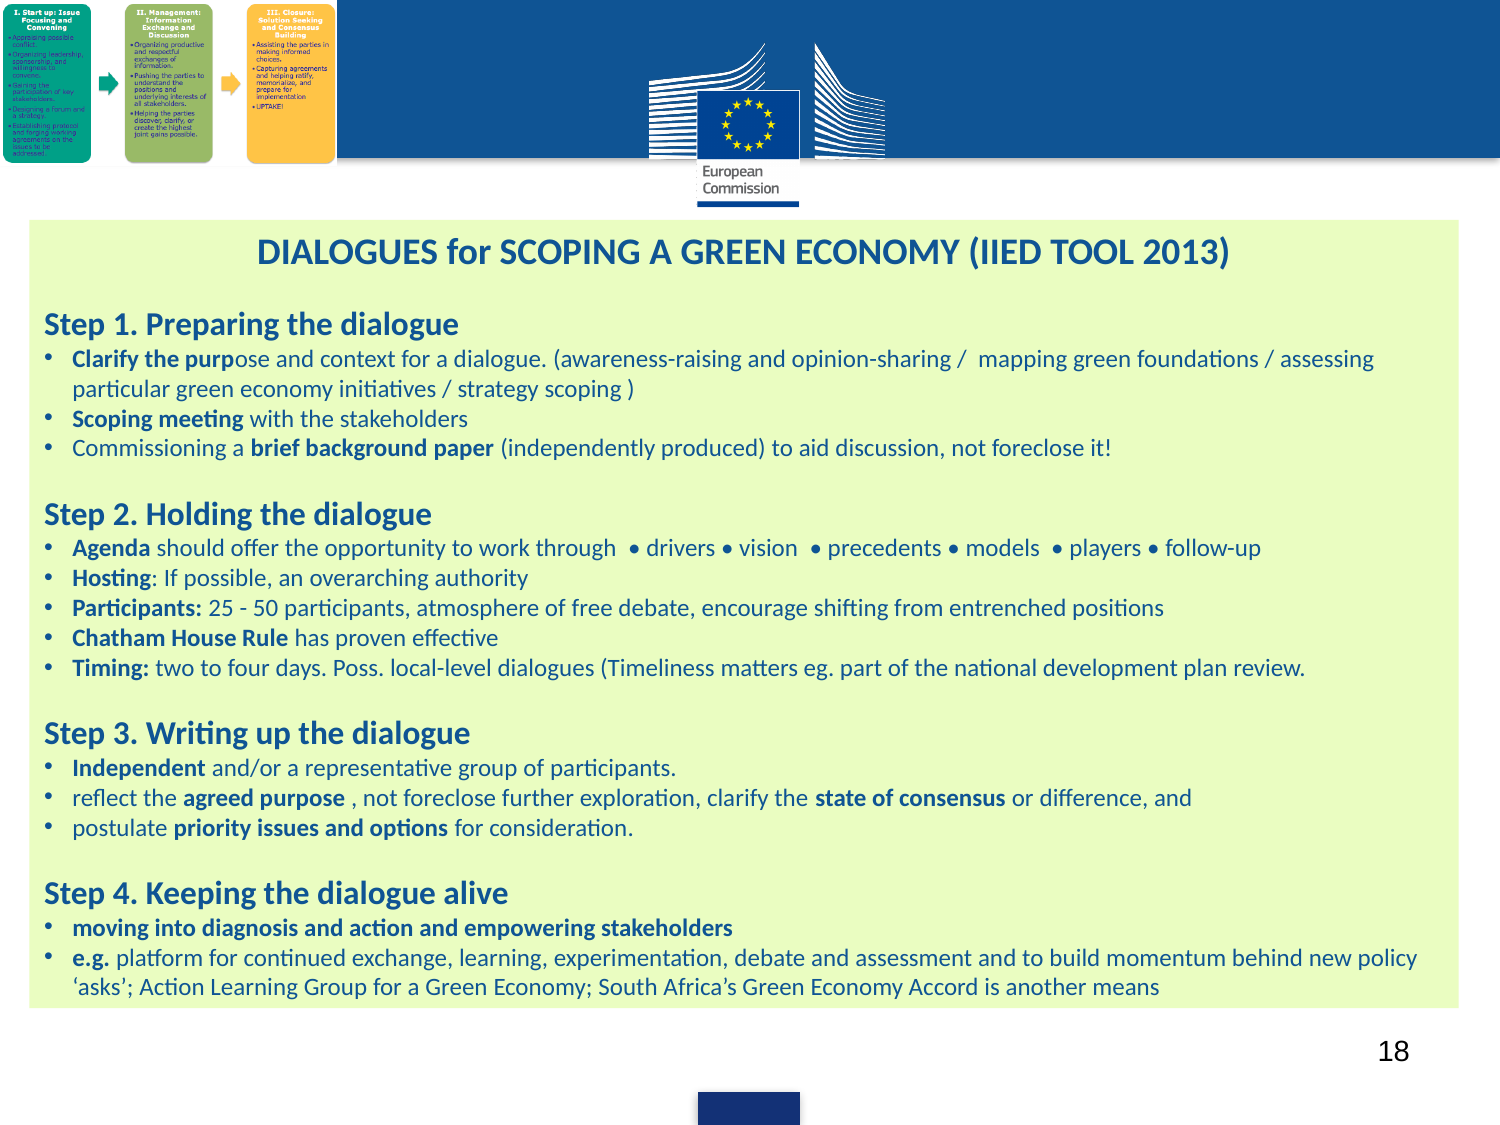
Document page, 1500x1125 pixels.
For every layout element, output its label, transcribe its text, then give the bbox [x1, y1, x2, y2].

picture [649, 42, 885, 208]
text_box DIALOGUES for SCOPING A GREEN ECONOMY (IIED TOOL 2013) Step 1. Preparing the dialogue Clarify the purpose and context for a dialogue. (awareness-raising and opinion-sharing / mapping green foundations / assessing particular green economy initiatives / strategy scoping ) Scoping meeting with the stakeholders Commissioning a brief background paper (independently produced) to aid discussion, not foreclose it! Step 2. Holding the dialogue Agenda should offer the opportunity to work through • drivers • vision • precedents • models • players • follow-up Hosting: If possible, an overarching authority Participants: 25 - 50 participants, atmosphere of free debate, encourage shifting from entrenched positions Chatham House Rule has proven effective Timing: two to four days. Poss. local-level dialogues (Timeliness matters eg. part of the national development plan review. Step 3. Writing up the dialogue Independent and/or a representative group of participants. reflect the agreed purpose , not foreclose further exploration, clarify the state of consensus or difference, and postulate priority issues and options for consideration. Step 4. Keeping the dialogue alive moving into diagnosis and action and empowering stakeholders e.g. platform for continued exchange, learning, experimentation, debate and assessment and to build momentum behind new policy ‘asks’; Action Learning Group for a Green Economy; South Africa’s Green Economy Accord is another means [29, 219, 1459, 1009]
slide_number 18 [1074, 1024, 1426, 1103]
picture [0, 0, 337, 166]
